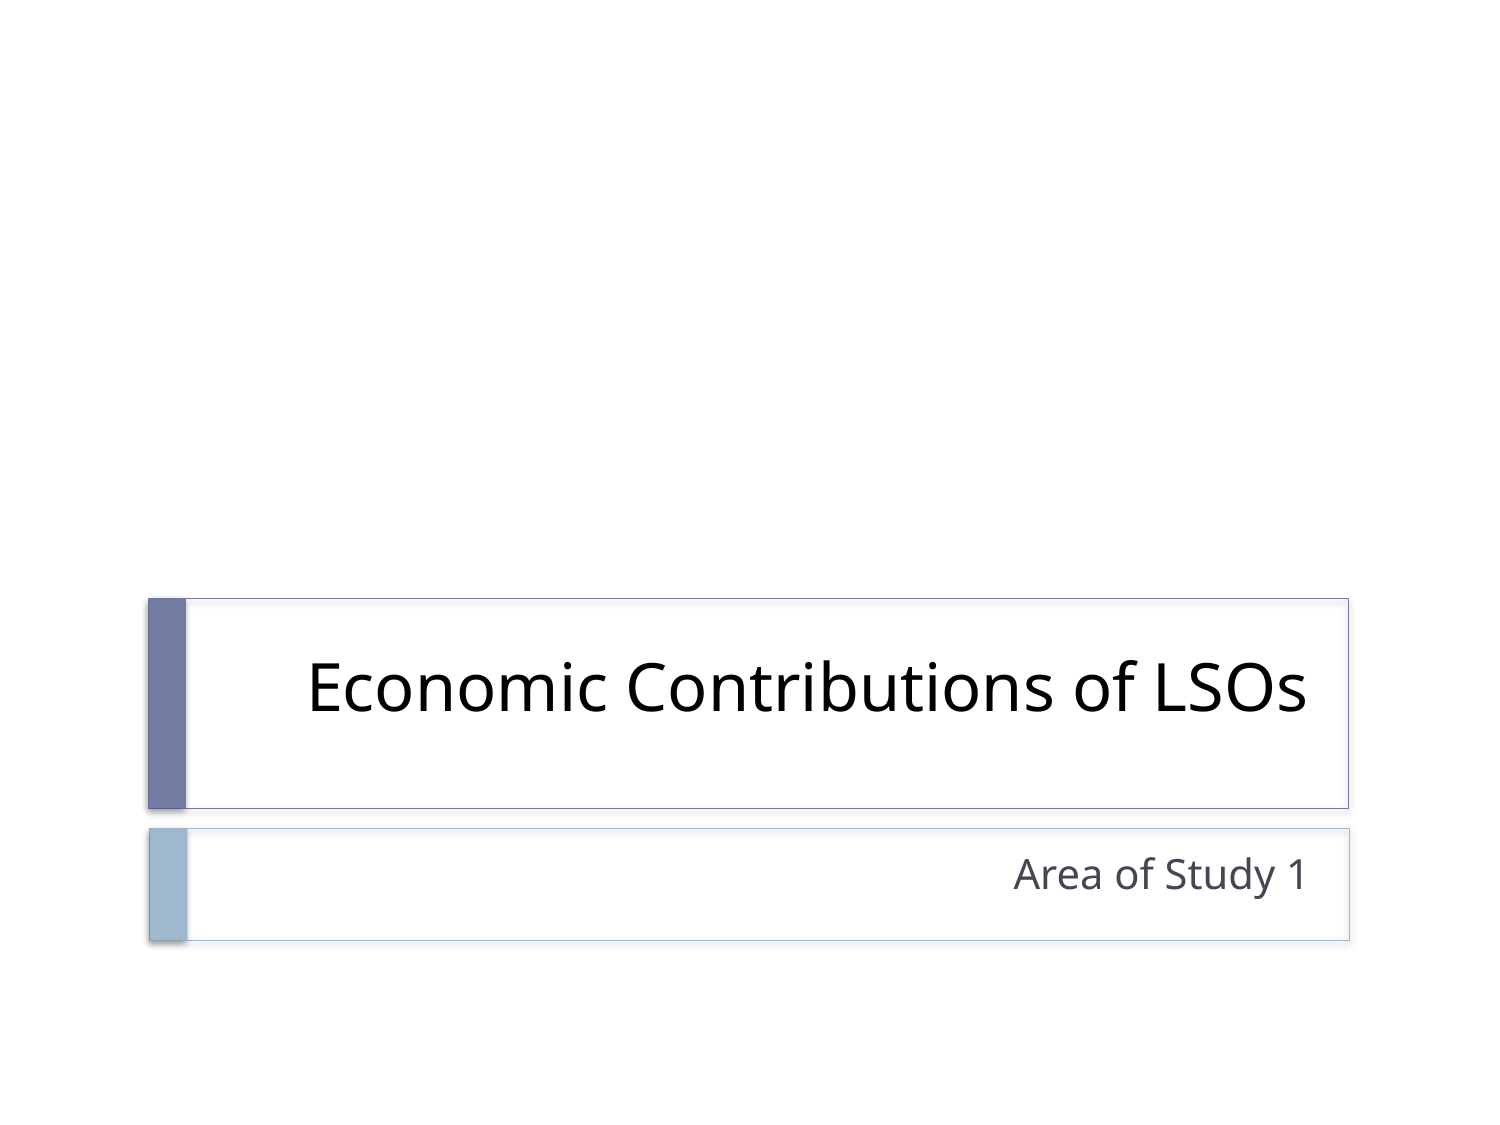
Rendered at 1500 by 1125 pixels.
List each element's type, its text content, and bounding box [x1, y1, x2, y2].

subtitle Area of Study 1 [200, 840, 1325, 929]
title Economic Contributions of LSOs [200, 637, 1325, 800]
